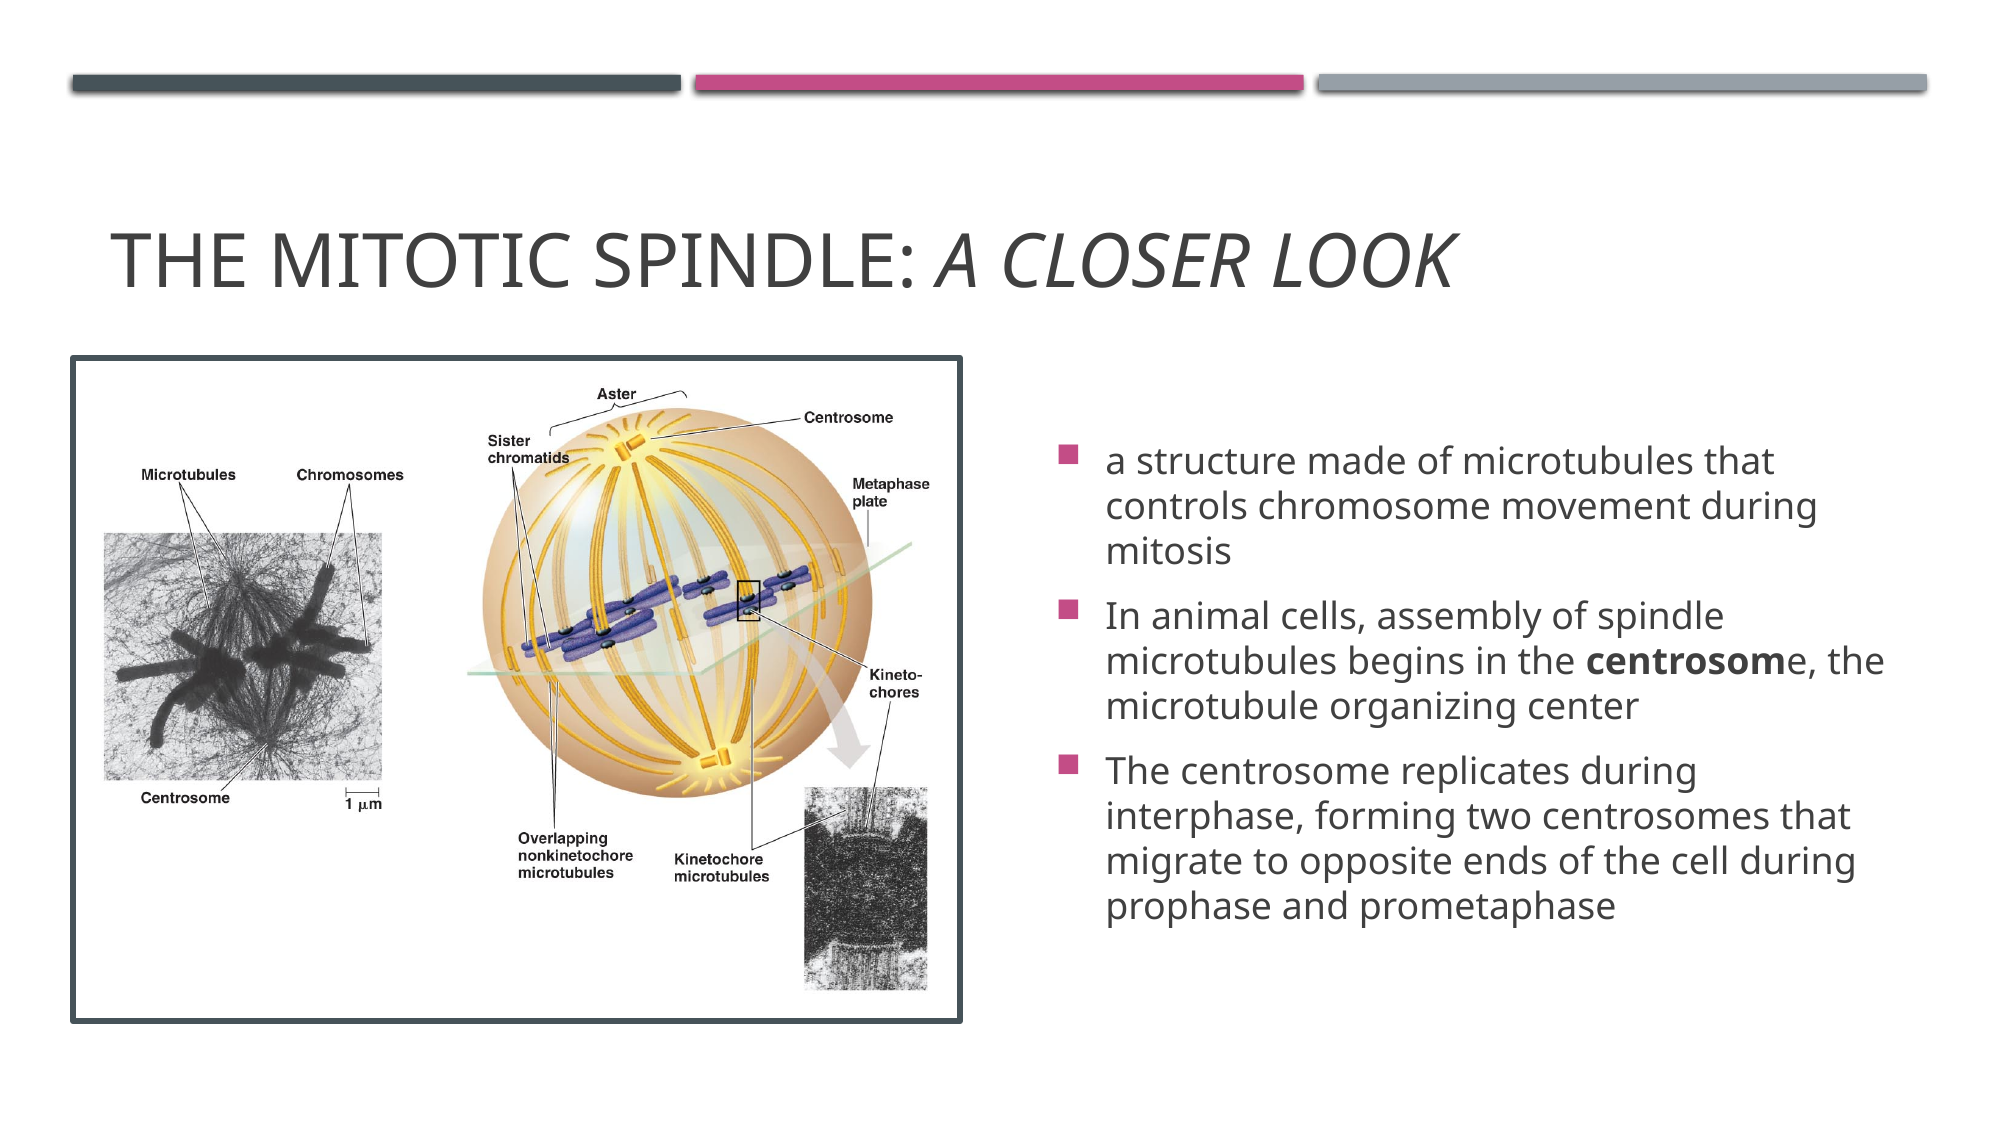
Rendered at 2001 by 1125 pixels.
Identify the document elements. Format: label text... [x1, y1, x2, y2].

list a structure made of microtubules that controls chromosome movement during mitosis In animal cells, assembly of spindle microtubules begins in the centrosome, the microtubule organizing center The centrosome replicates during interphase, forming two centrosomes that migrate to opposite ends of the cell during prophase and prometaphase [1040, 383, 1905, 981]
text_box [1318, 73, 1928, 92]
title The Mitotic Spindle: A Closer Look [95, 115, 1905, 311]
text_box [72, 74, 682, 92]
text_box [71, 356, 962, 1023]
picture [99, 384, 934, 995]
text_box [695, 74, 1304, 91]
